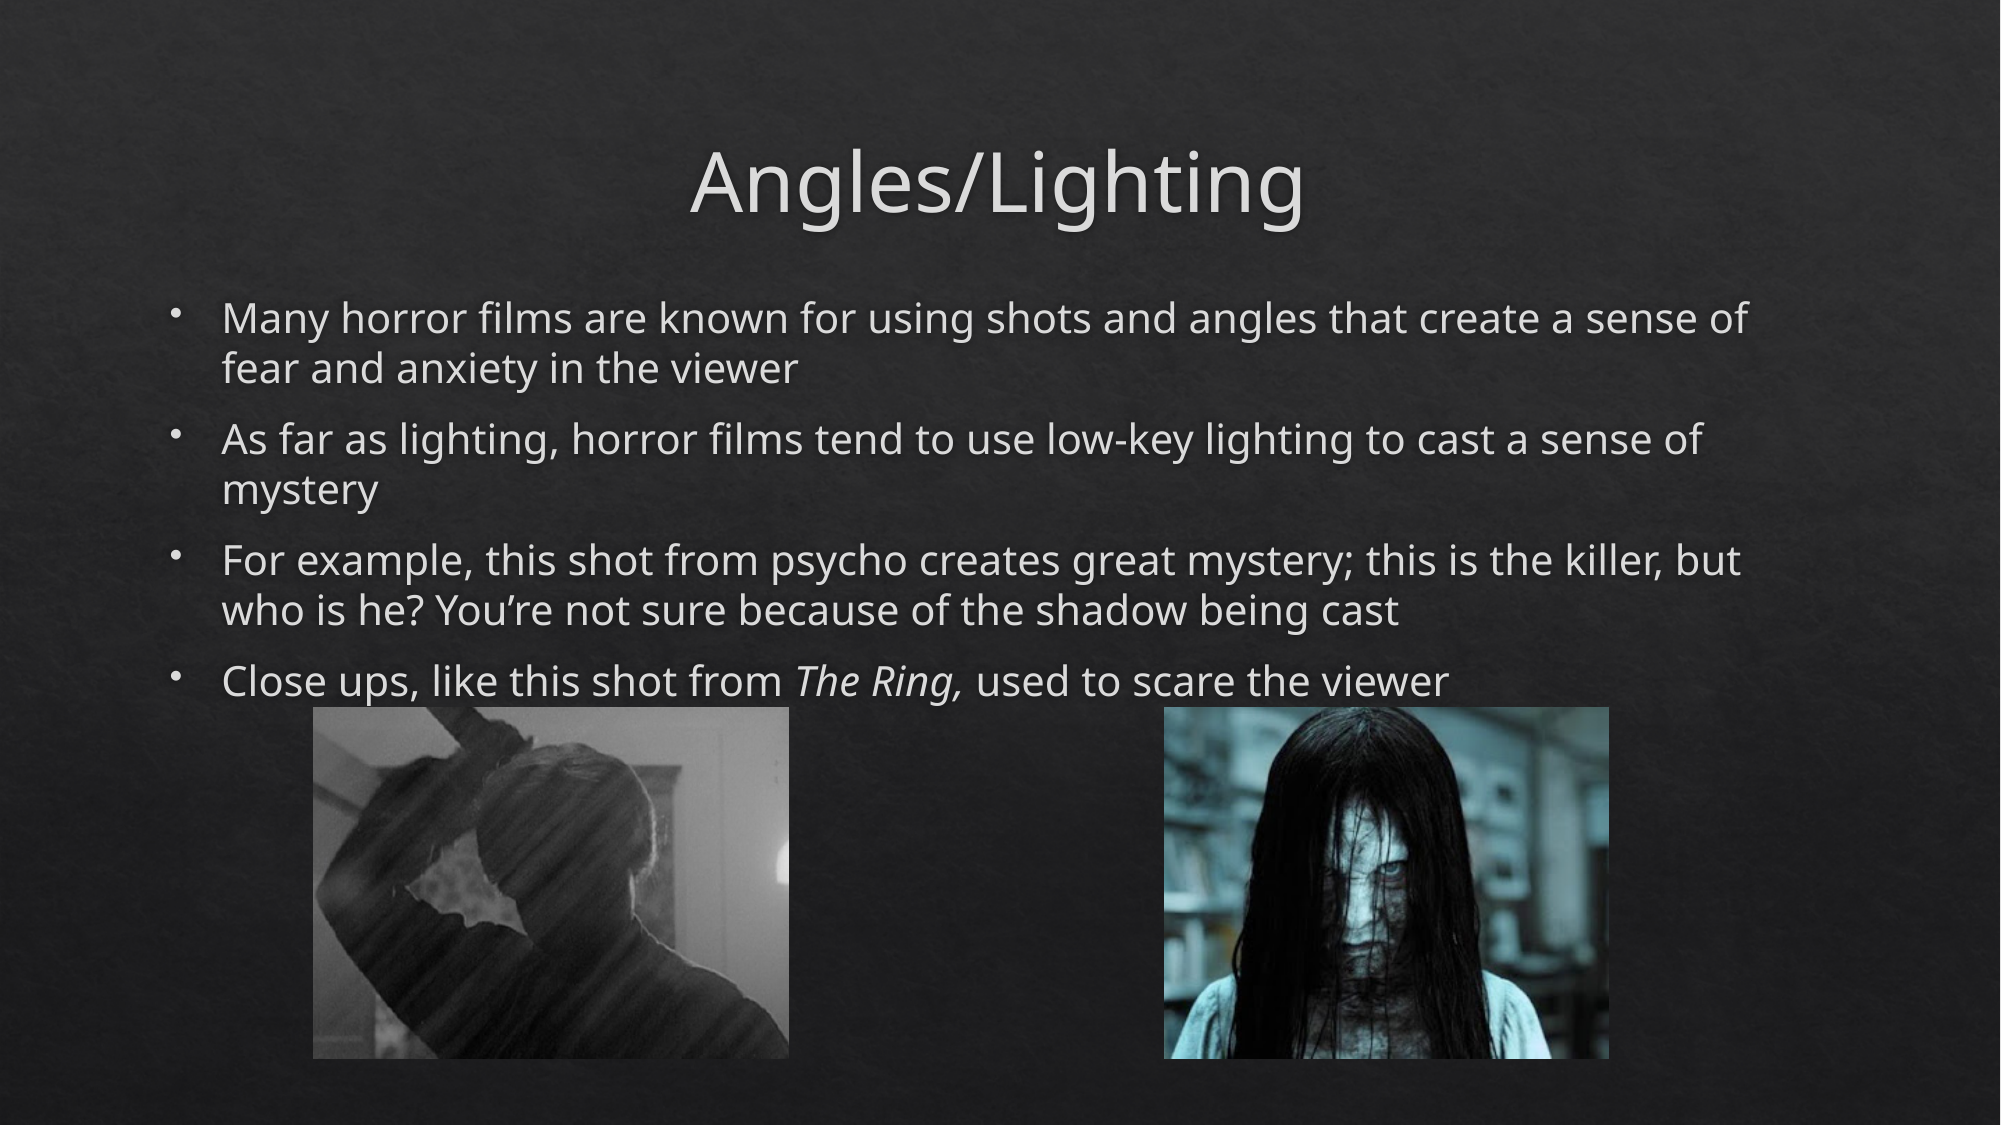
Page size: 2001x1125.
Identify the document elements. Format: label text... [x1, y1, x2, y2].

picture [1164, 707, 1609, 1059]
list Many horror films are known for using shots and angles that create a sense of fear and anxiety in the viewer As far as lighting, horror films tend to use low-key lighting to cast a sense of mystery For example, this shot from psycho creates great mystery; this is the killer, but who is he? You’re not sure because of the shadow being cast Close ups, like this shot from The Ring, used to scare the viewer [149, 284, 1849, 950]
picture [313, 707, 790, 1059]
title Angles/Lighting [149, 99, 1849, 260]
